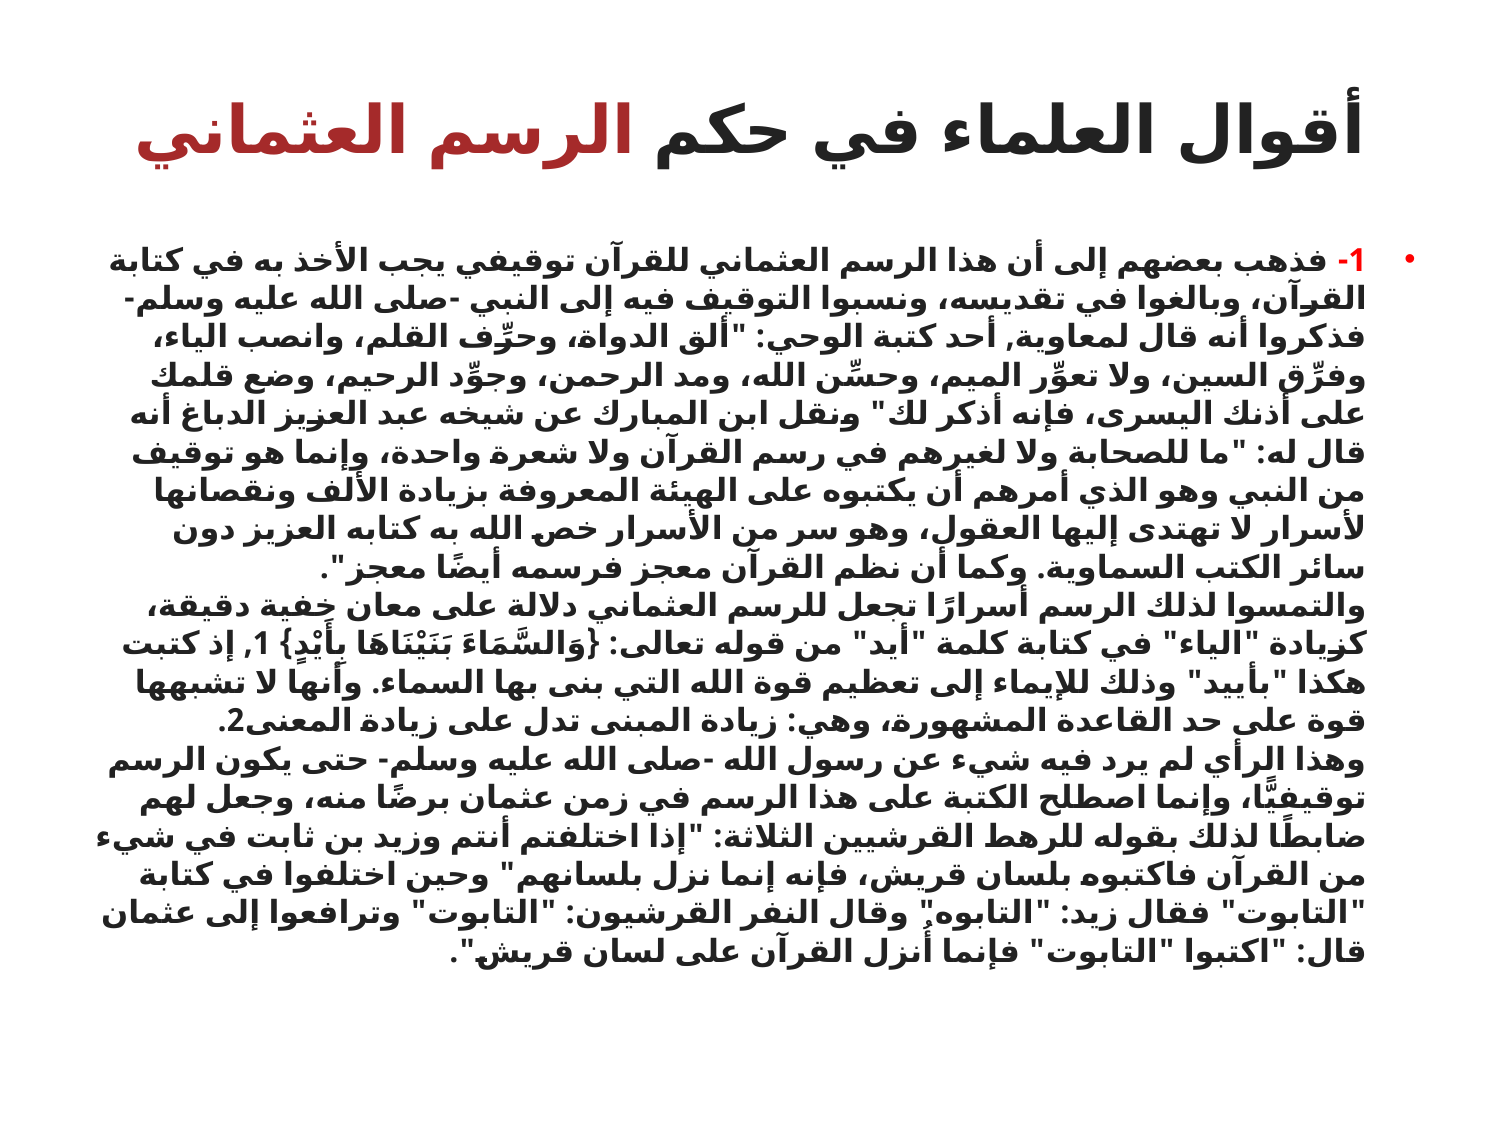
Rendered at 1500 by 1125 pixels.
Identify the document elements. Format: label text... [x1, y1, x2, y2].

list 1- فذهب بعضهم إلى أن هذا الرسم العثماني للقرآن توقيفي يجب الأخذ به في كتابة القرآن، وبالغوا في تقديسه، ونسبوا التوقيف فيه إلى النبي -صلى الله عليه وسلم- فذكروا أنه قال لمعاوية, أحد كتبة الوحي: "ألق الدواة، وحرِّف القلم، وانصب الياء، وفرِّق السين، ولا تعوِّر الميم، وحسِّن الله، ومد الرحمن، وجوِّد الرحيم، وضع قلمك على أذنك اليسرى، فإنه أذكر لك" ونقل ابن المبارك عن شيخه عبد العزيز الدباغ أنه قال له: "ما للصحابة ولا لغيرهم في رسم القرآن ولا شعرة واحدة، وإنما هو توقيف من النبي وهو الذي أمرهم أن يكتبوه على الهيئة المعروفة بزيادة الألف ونقصانها لأسرار لا تهتدى إليها العقول، وهو سر من الأسرار خص الله به كتابه العزيز دون سائر الكتب السماوية. وكما أن نظم القرآن معجز فرسمه أيضًا معجز". والتمسوا لذلك الرسم أسرارًا تجعل للرسم العثماني دلالة على معان خفية دقيقة، كزيادة "الياء" في كتابة كلمة "أيد" من قوله تعالى: {وَالسَّمَاءَ بَنَيْنَاهَا بِأَيْدٍ} 1, إذ كتبت هكذا "بأييد" وذلك للإيماء إلى تعظيم قوة الله التي بنى بها السماء. وأنها لا تشبهها قوة على حد القاعدة المشهورة، وهي: زيادة المبنى تدل على زيادة المعنى2. وهذا الرأي لم يرد فيه شيء عن رسول الله -صلى الله عليه وسلم- حتى يكون الرسم توقيفيًّا، وإنما اصطلح الكتبة على هذا الرسم في زمن عثمان برضًا منه، وجعل لهم ضابطًا لذلك بقوله للرهط القرشيين الثلاثة: "إذا اختلفتم أنتم وزيد بن ثابت في شيء من القرآن فاكتبوه بلسان قريش، فإنه إنما نزل بلسانهم" وحين اختلفوا في كتابة "التابوت" فقال زيد: "التابوه" وقال النفر القرشيون: "التابوت" وترافعوا إلى عثمان قال: "اكتبوا "التابوت" فإنما أُنزل القرآن على لسان قريش". [75, 231, 1425, 1005]
title أقوال العلماء في حكم الرسم العثماني [75, 45, 1425, 209]
